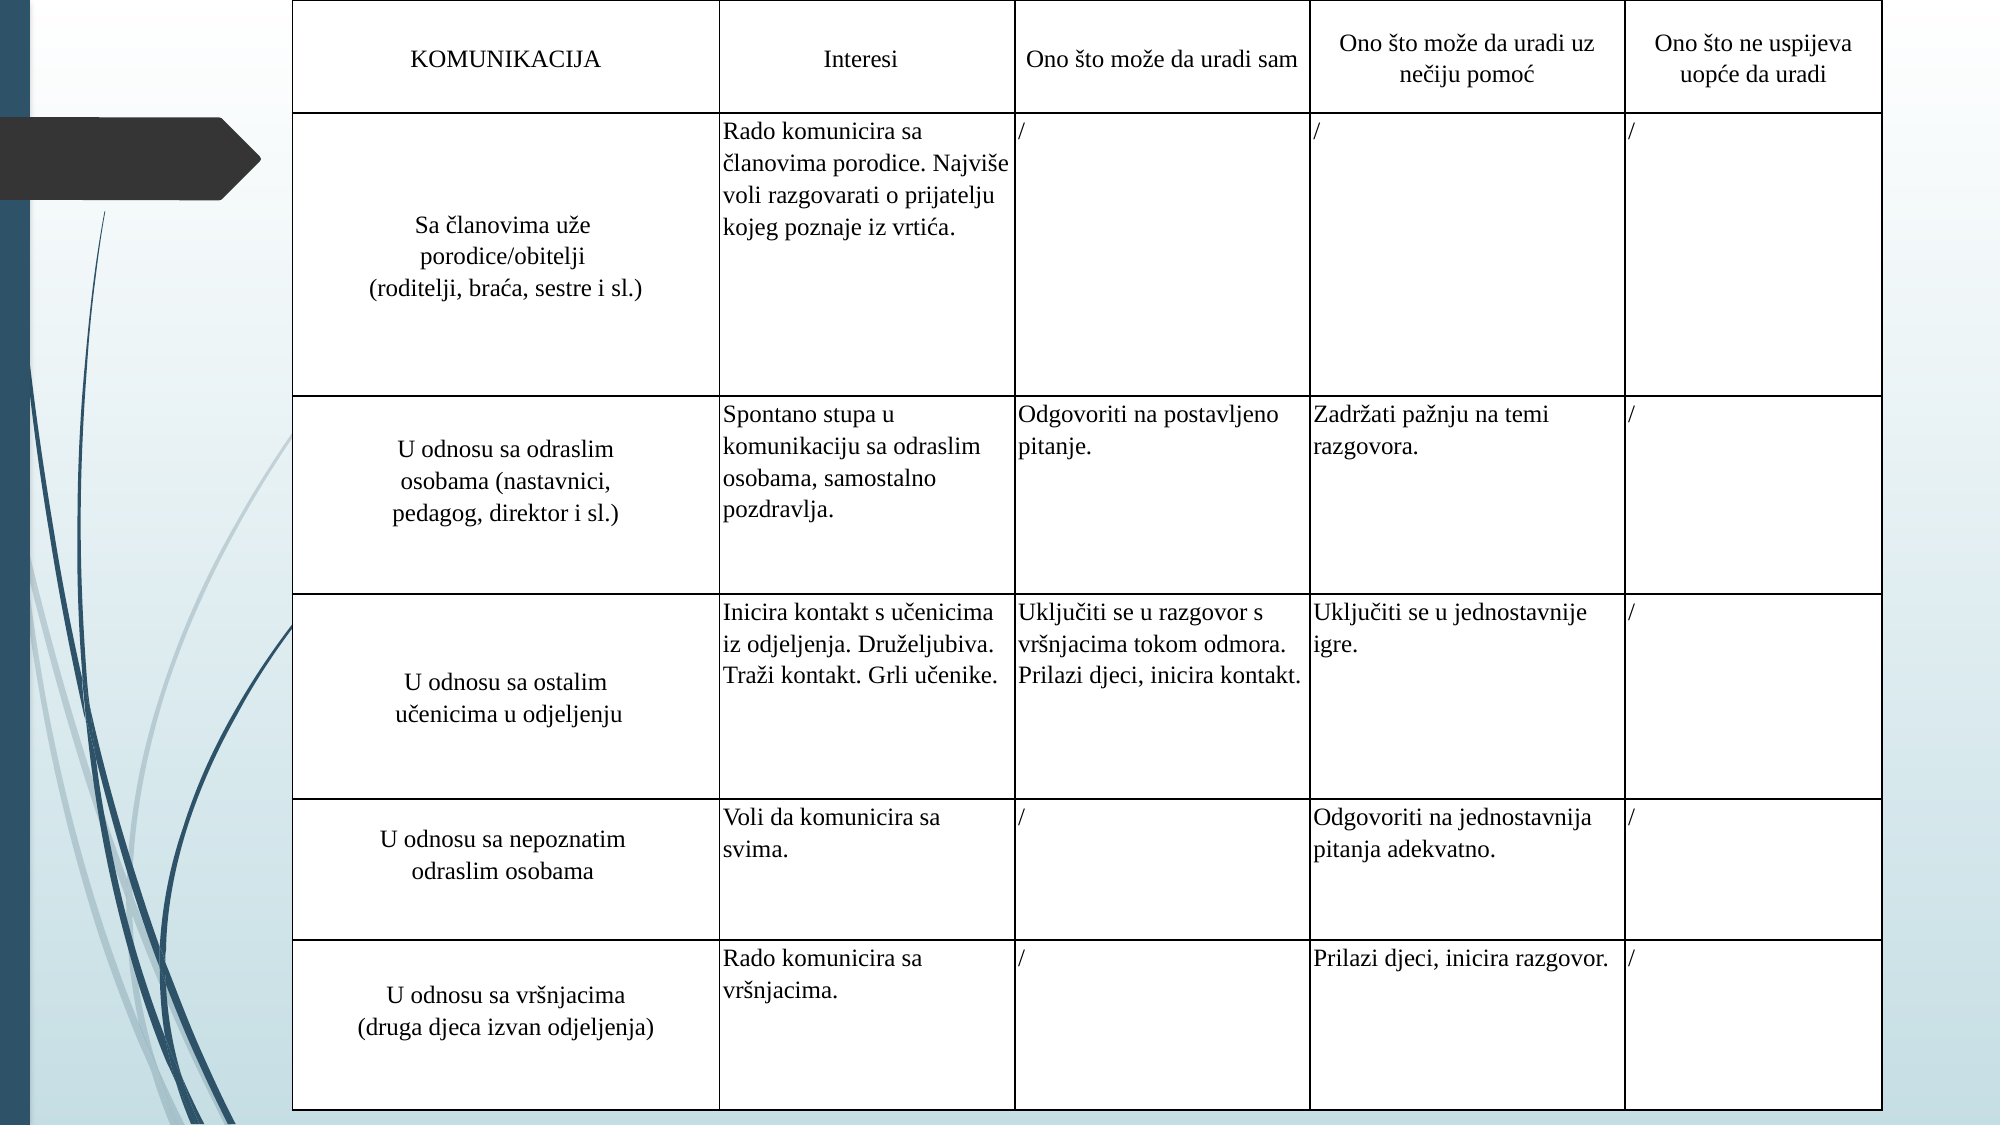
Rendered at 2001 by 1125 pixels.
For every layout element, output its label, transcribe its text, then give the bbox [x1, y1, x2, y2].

table_cell / [1311, 114, 1624, 395]
table_cell / [1016, 114, 1309, 395]
table_cell Inicira kontakt s učenicima iz odjeljenja. Druželjubiva. Traži kontakt. Grli učenike. [720, 595, 1014, 798]
table_cell / [1626, 800, 1881, 939]
table_cell U odnosu sa ostalim učenicima u odjeljenju [293, 595, 719, 798]
table_cell Spontano stupa u komunikaciju sa odraslim osobama, samostalno pozdravlja. [720, 397, 1014, 593]
table_cell Odgovoriti na postavljeno pitanje. [1016, 397, 1309, 593]
table_header Ono što ne uspijeva uopće da uradi [1626, 1, 1881, 112]
table_header KOMUNIKACIJA [293, 1, 719, 112]
table_cell Rado komunicira sa članovima porodice. Najviše voli razgovarati o prijatelju kojeg poznaje iz vrtića. [720, 114, 1014, 395]
table_cell Odgovoriti na jednostavnija pitanja adekvatno. [1311, 800, 1624, 939]
table_header Interesi [720, 1, 1014, 112]
table_cell / [1626, 397, 1881, 593]
table_cell Uključiti se u jednostavnije igre. [1311, 595, 1624, 798]
table_cell / [1626, 941, 1881, 1109]
table_cell Uključiti se u razgovor s vršnjacima tokom odmora. Prilazi djeci, inicira kontakt. [1016, 595, 1309, 798]
table_cell Sa članovima uže porodice/obitelji (roditelji, braća, sestre i sl.) [293, 114, 719, 395]
table_cell U odnosu sa odraslim osobama (nastavnici, pedagog, direktor i sl.) [293, 397, 719, 593]
table_cell U odnosu sa vršnjacima (druga djeca izvan odjeljenja) [293, 941, 719, 1109]
table_cell Zadržati pažnju na temi razgovora. [1311, 397, 1624, 593]
table_cell U odnosu sa nepoznatim odraslim osobama [293, 800, 719, 939]
table_cell / [1626, 595, 1881, 798]
table_cell Prilazi djeci, inicira razgovor. [1311, 941, 1624, 1109]
table_header Ono što može da uradi sam [1016, 1, 1309, 112]
table_header Ono što može da uradi uz nečiju pomoć [1311, 1, 1624, 112]
table_cell Rado komunicira sa vršnjacima. [720, 941, 1014, 1109]
table_cell / [1626, 114, 1881, 395]
table_cell / [1016, 800, 1309, 939]
table_cell / [1016, 941, 1309, 1109]
table_cell Voli da komunicira sa svima. [720, 800, 1014, 939]
